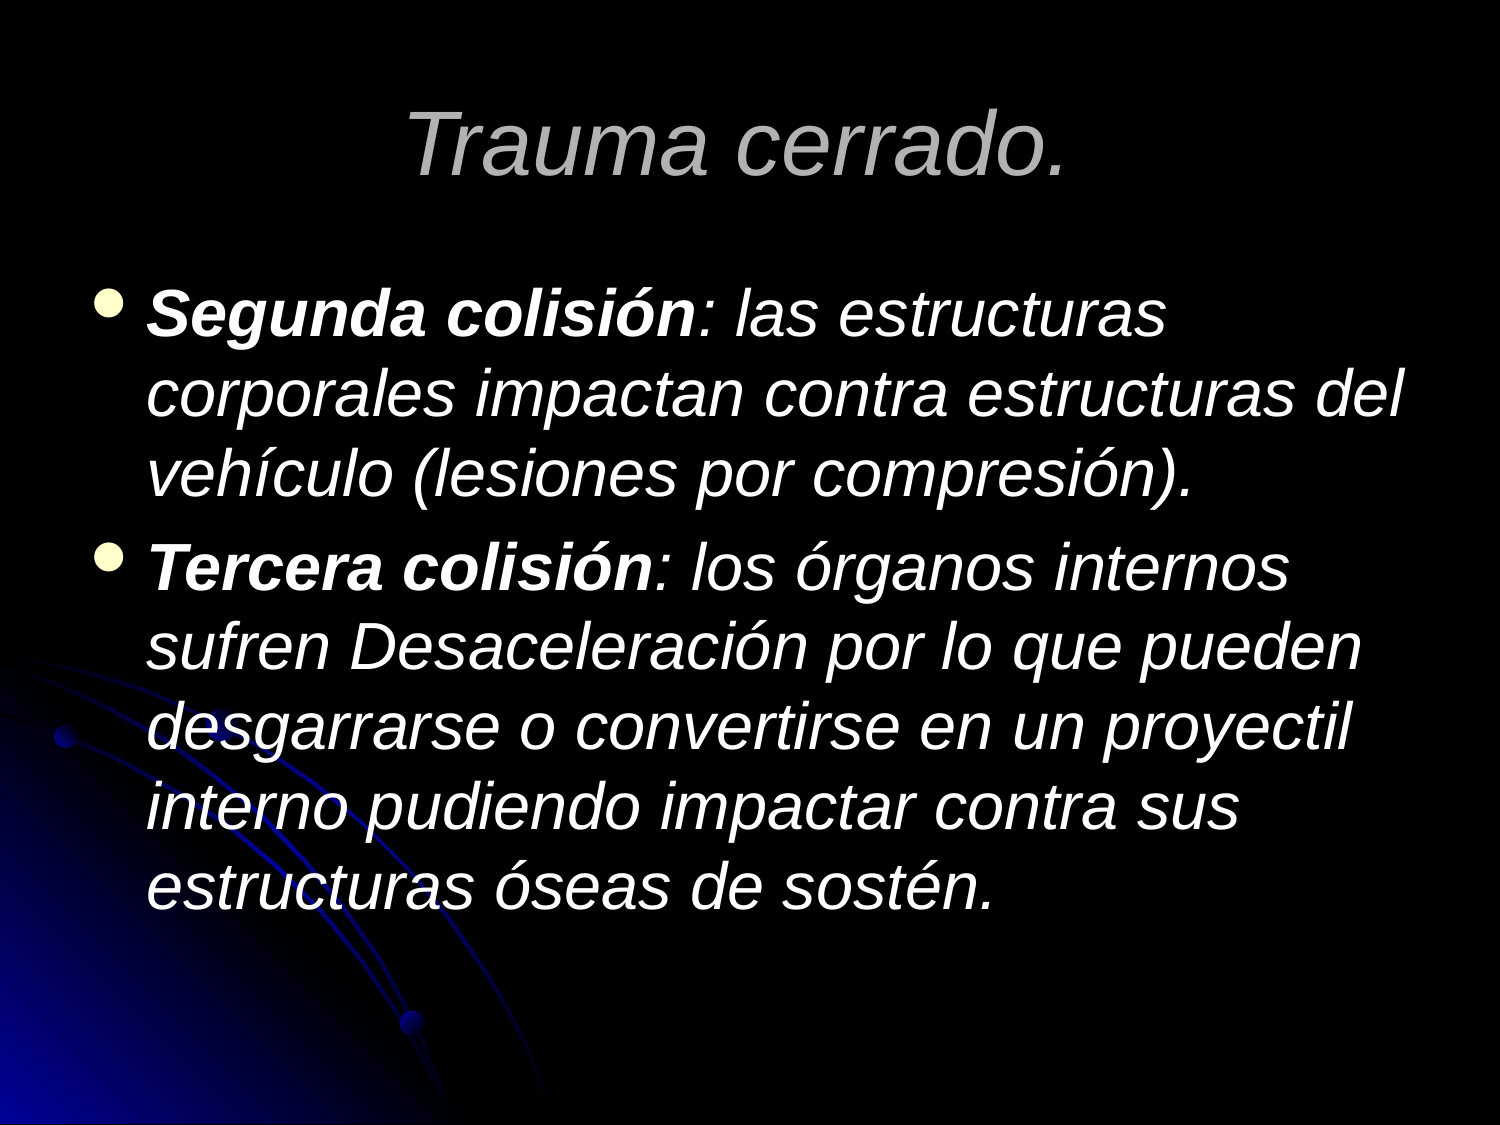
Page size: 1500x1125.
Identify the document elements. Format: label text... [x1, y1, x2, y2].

title Trauma cerrado. [74, 45, 1426, 233]
list Segunda colisión: las estructuras corporales impactan contra estructuras del vehículo (lesiones por compresión). Tercera colisión: los órganos internos sufren Desaceleración por lo que pueden desgarrarse o convertirse en un proyectil interno pudiendo impactar contra sus estructuras óseas de sostén. [74, 262, 1426, 1006]
